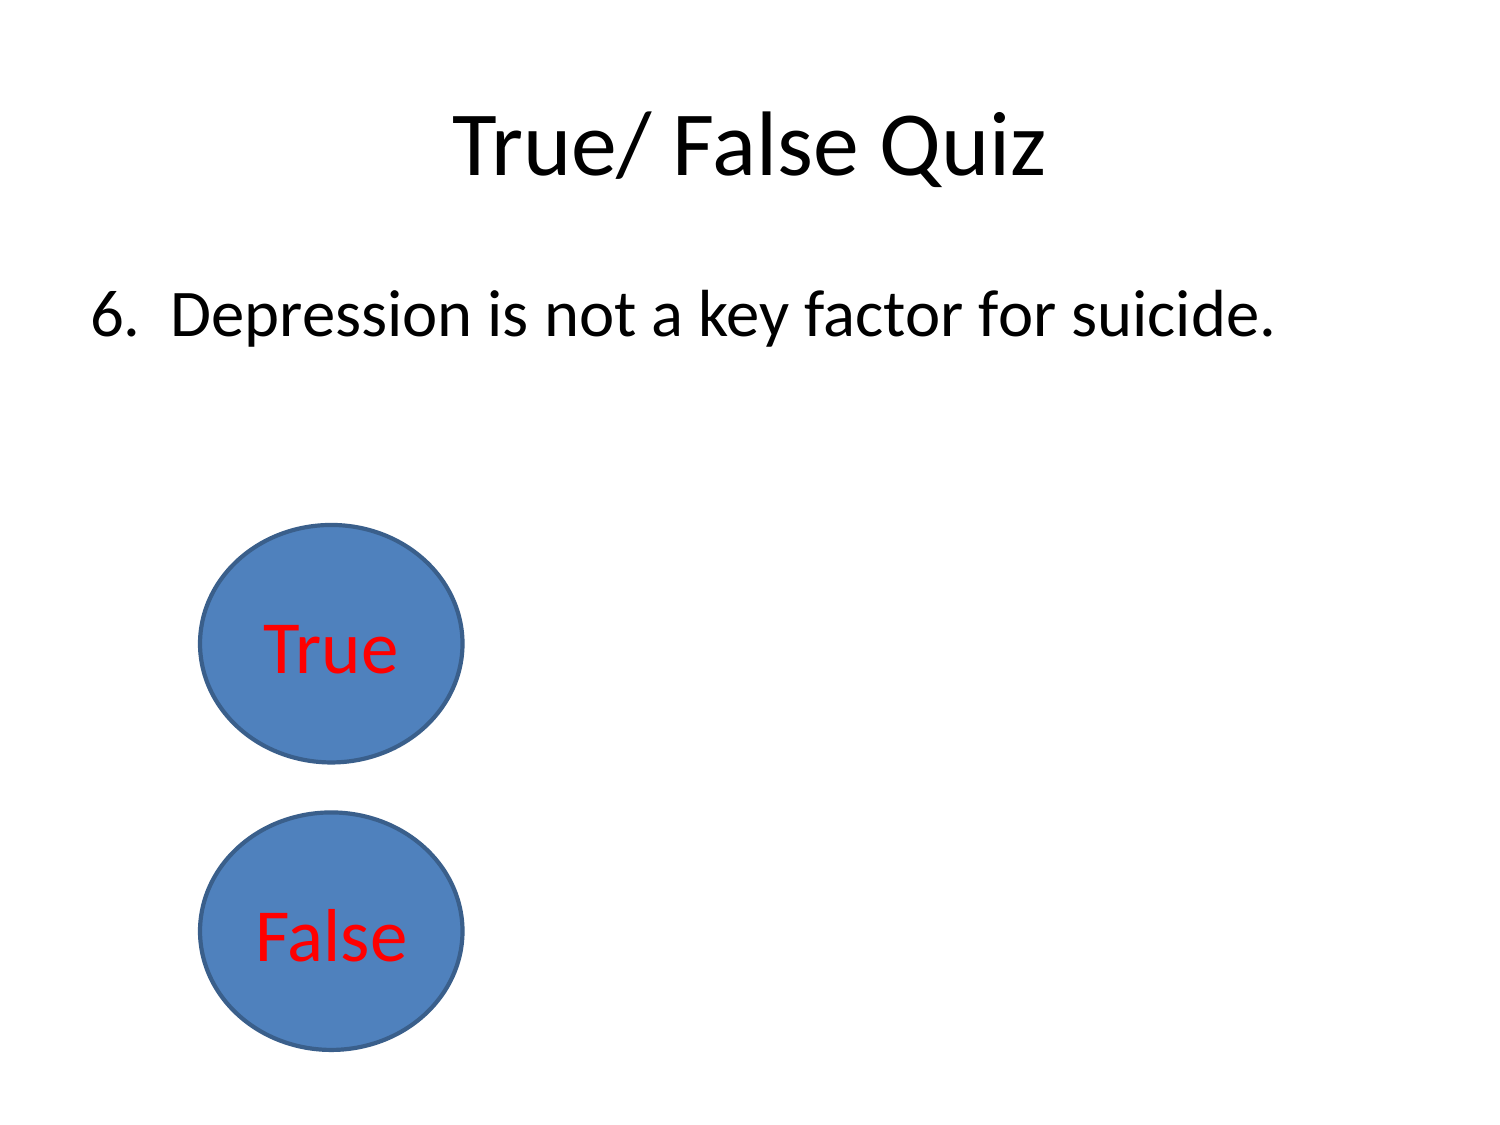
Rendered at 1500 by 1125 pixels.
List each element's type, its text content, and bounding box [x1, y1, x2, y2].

text_box True [197, 522, 465, 765]
text_box False [197, 810, 465, 1053]
title True/ False Quiz [75, 45, 1425, 233]
list 6. Depression is not a key factor for suicide. [75, 262, 1425, 1005]
